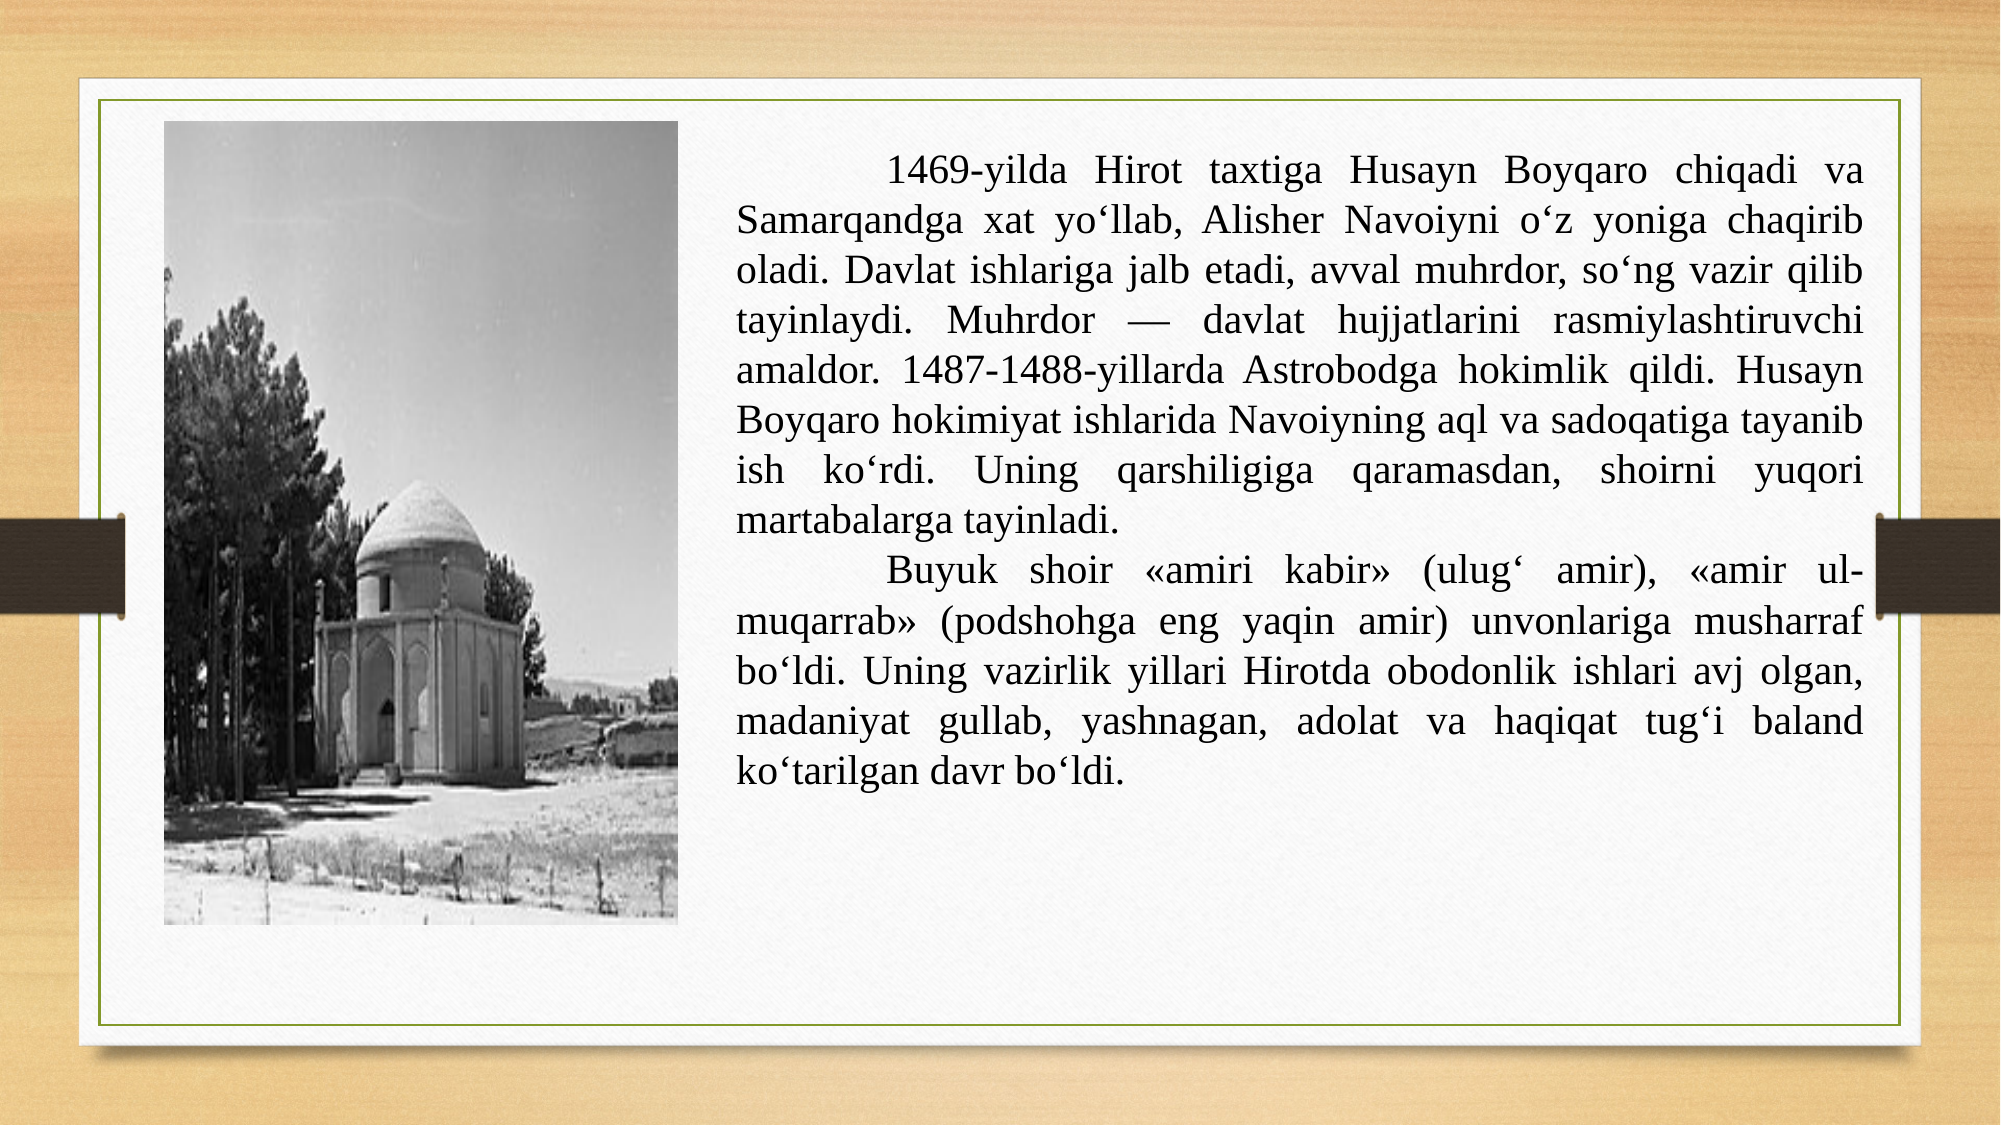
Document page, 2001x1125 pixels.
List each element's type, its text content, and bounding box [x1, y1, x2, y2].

text_box 1469-yilda Hirot taxtiga Husayn Boyqaro chiqadi va Samarqandga xat yo‘llab, Alisher Navoiyni o‘z yoniga chaqirib oladi. Davlat ishlariga jalb etadi, avval muhrdor, so‘ng vazir qilib tayinlaydi. Muhrdor — davlat hujjatlarini rasmiylashtiruvchi amaldor. 1487-1488-yillarda Astrobodga hokimlik qildi. Husayn Boyqaro hokimiyat ishlarida Navoiyning aql va sadoqatiga tayanib ish ko‘rdi. Uning qarshiligiga qaramasdan, shoirni yuqori martabalarga tayinladi. Buyuk shoir «amiri kabir» (ulug‘ amir), «amir ul-muqarrab» (podshohga eng yaqin amir) unvonlariga musharraf bo‘ldi. Uning vazirlik yillari Hirotda obodonlik ishlari avj olgan, madaniyat gullab, yashnagan, adolat va haqiqat tug‘i baland ko‘tarilgan davr bo‘ldi. [721, 134, 1880, 800]
picture [0, 0, 2001, 1125]
